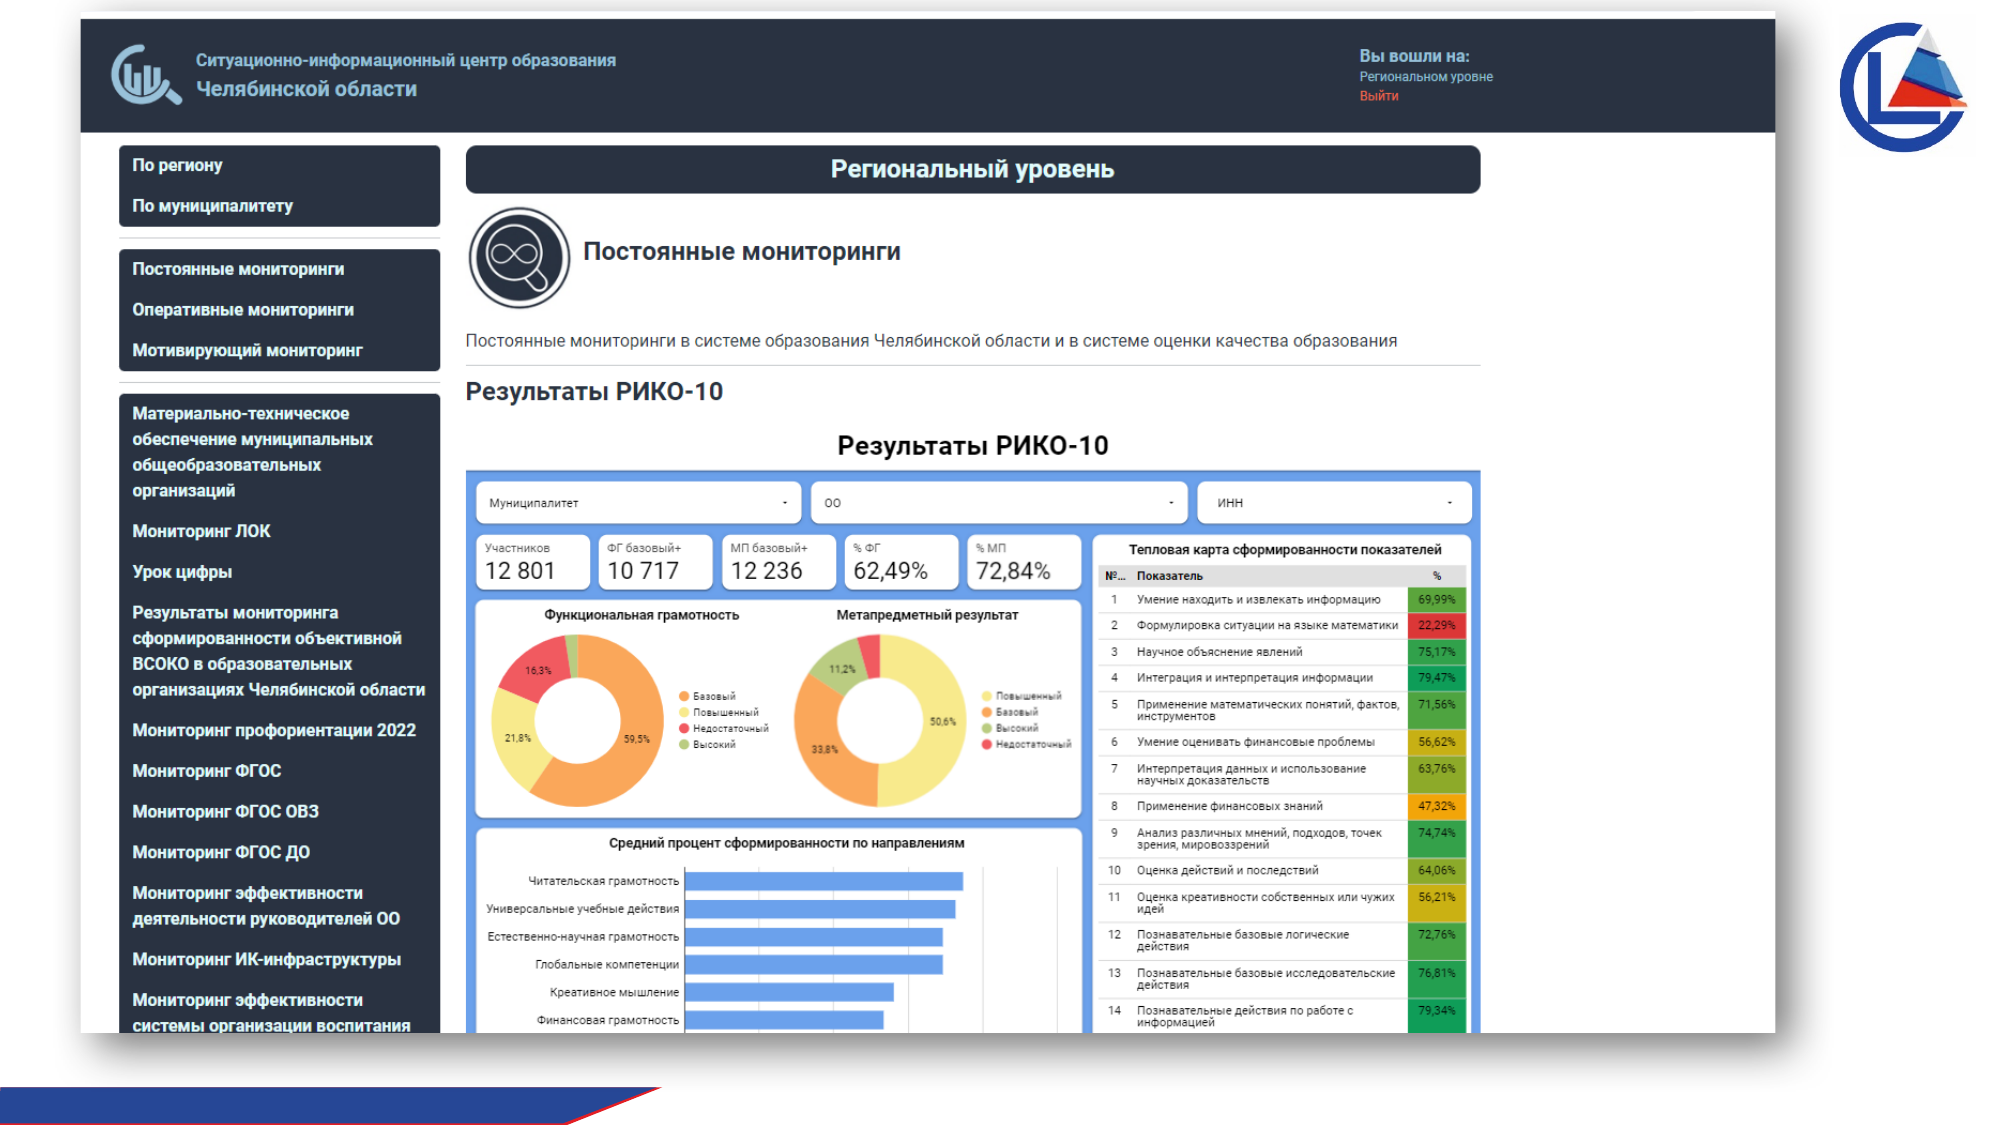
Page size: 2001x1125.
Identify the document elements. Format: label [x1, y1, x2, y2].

list [80, 11, 1776, 1033]
picture [1839, 14, 1976, 157]
